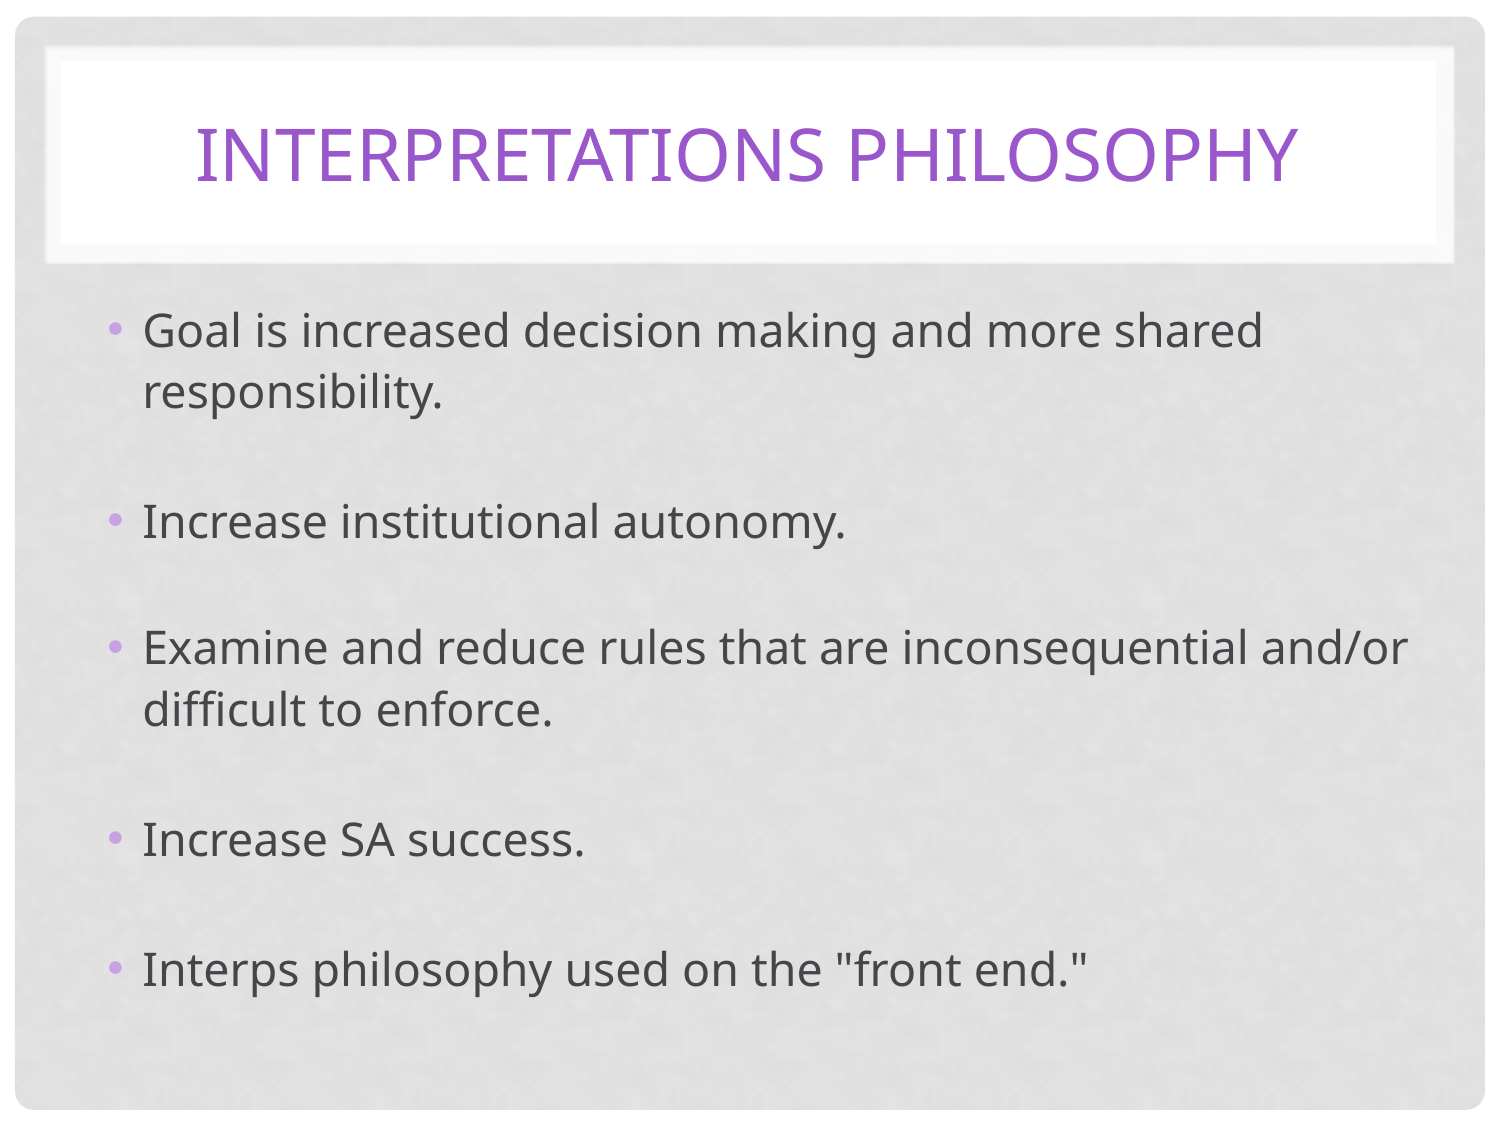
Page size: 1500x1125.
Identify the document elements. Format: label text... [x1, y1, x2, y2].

title Interpretations philosophy [69, 66, 1425, 238]
list Goal is increased decision making and more shared responsibility. Increase institutional autonomy. Examine and reduce rules that are inconsequential and/or difficult to enforce. Increase SA success. Interps philosophy used on the "front end." [75, 287, 1425, 1005]
